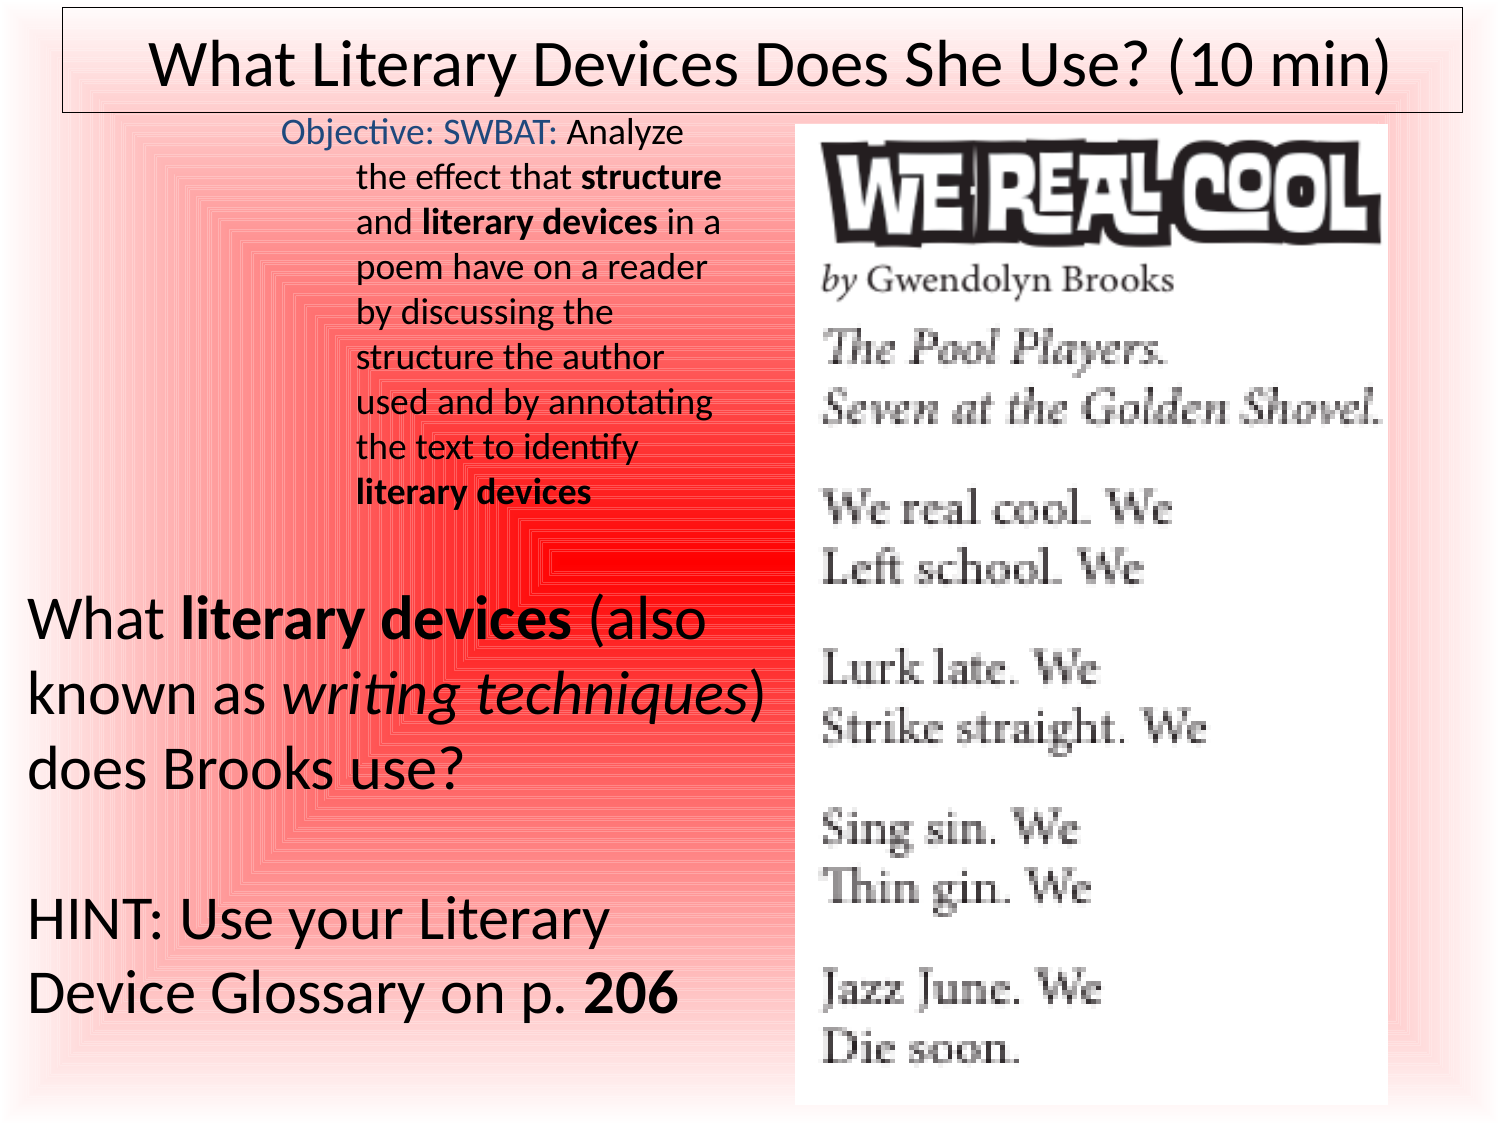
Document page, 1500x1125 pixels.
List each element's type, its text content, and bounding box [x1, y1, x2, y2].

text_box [795, 124, 1388, 1105]
title What Literary Devices Does She Use? (10 min) [62, 7, 1463, 113]
text_box What literary devices (also known as writing techniques) does Brooks use? HINT: Use your Literary Device Glossary on p. 206 [12, 569, 790, 1034]
text_box Objective: SWBAT: Analyze the effect that structure and literary devices in a poem have on a reader by discussing the structure the author used and by annotating the text to identify literary devices [162, 99, 750, 565]
